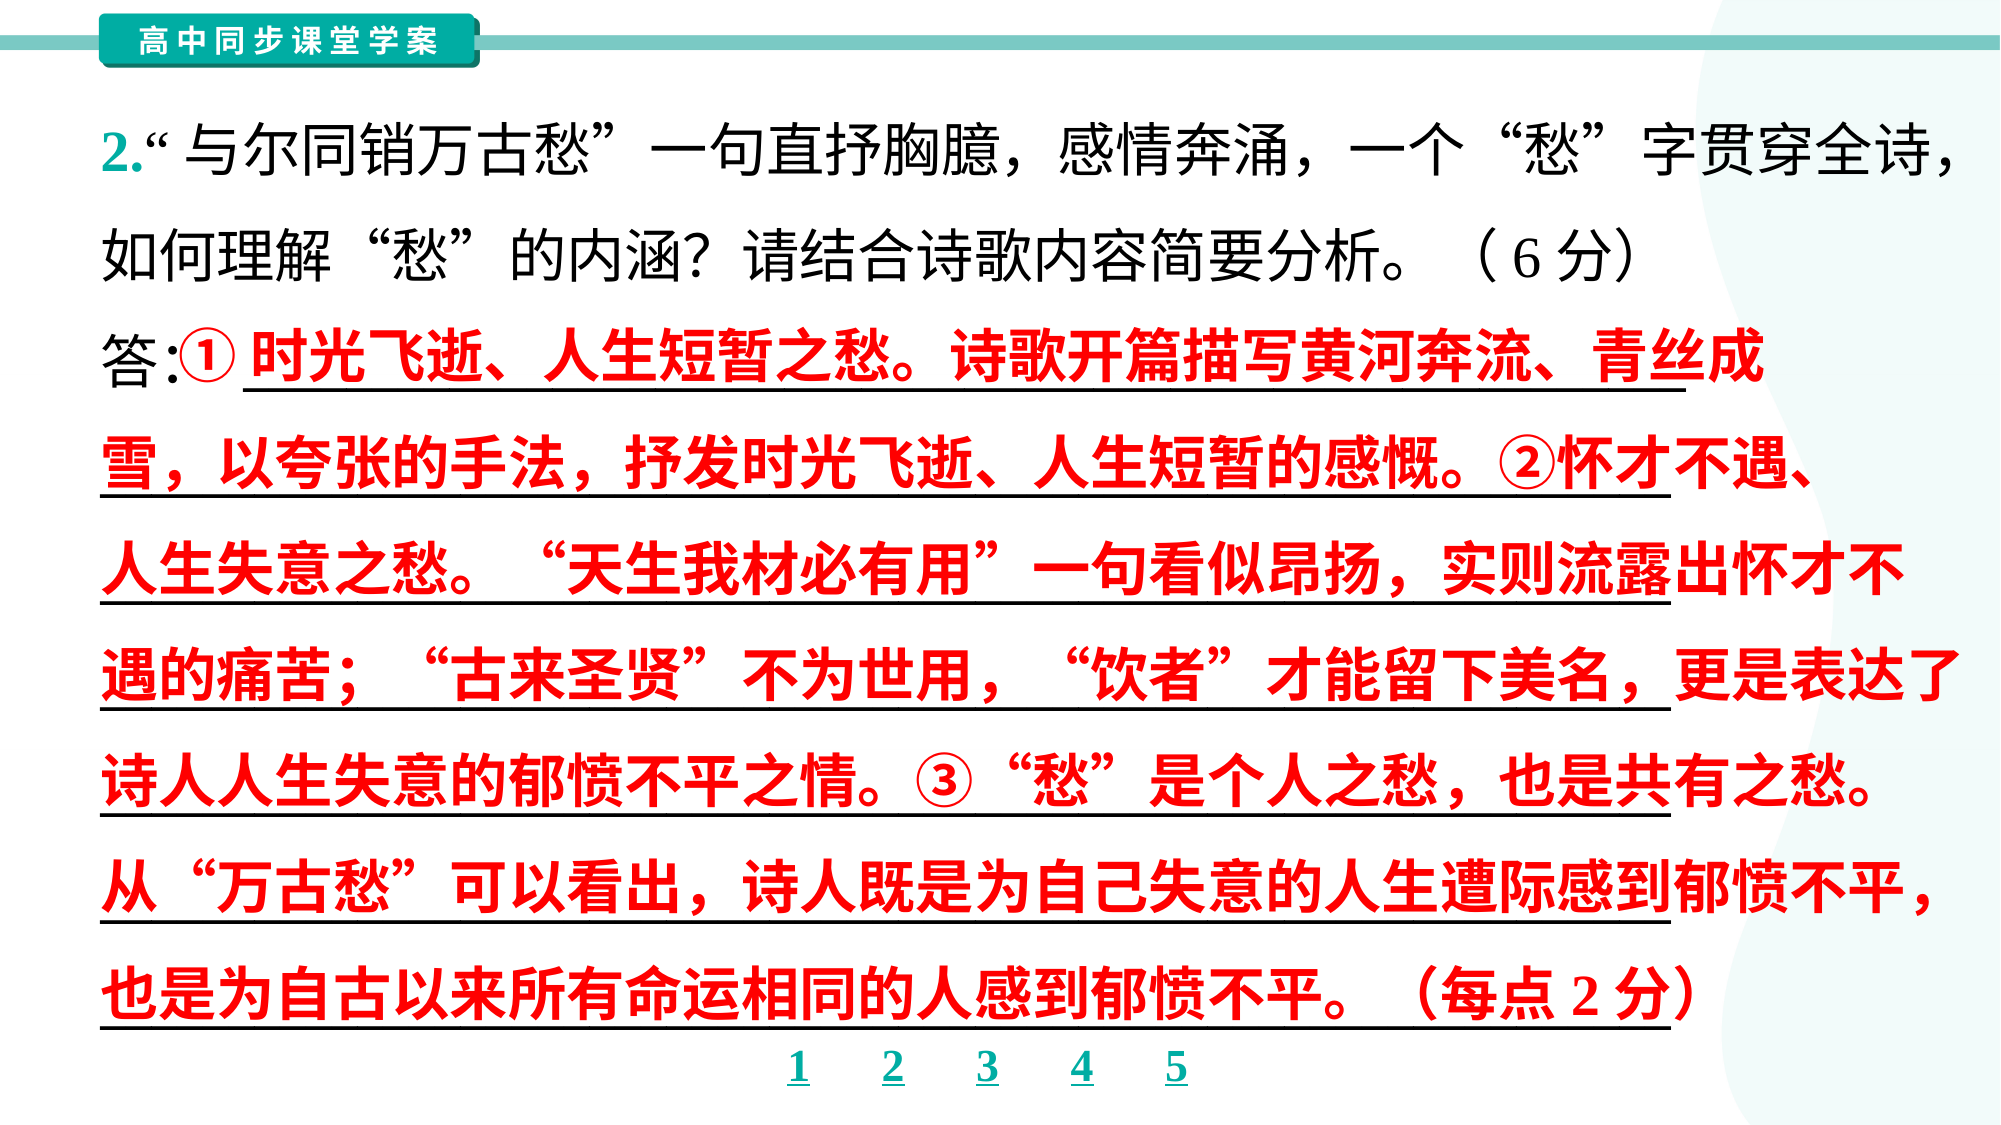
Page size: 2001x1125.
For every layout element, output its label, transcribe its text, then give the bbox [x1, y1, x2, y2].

text_box ①时光飞逝、人生短暂之愁。诗歌开篇描写黄河奔流、青丝成 雪，以夸张的手法，抒发时光飞逝、人生短暂的感慨。②怀才不遇、 人生失意之愁。“天生我材必有用”一句看似昂扬，实则流露出怀才不 遇的痛苦；“古来圣贤”不为世用，“饮者”才能留下美名，更是表达了 诗人人生失意的郁愤不平之情。③“愁”是个人之愁，也是共有之愁。 从“万古愁”可以看出，诗人既是为自己失意的人生遭际感到郁愤不平， 也是为自古以来所有命运相同的人感到郁愤不平。（每点2分） [100, 283, 1899, 1027]
text_box 2.“与尔同销万古愁”一句直抒胸臆，感情奔涌，一个“愁”字贯穿全诗， 如何理解“愁”的内涵？请结合诗歌内容简要分析。（6分） 答： ________________________________________________________ _____________________________________________________________ _____________________________________________________________ _____________________________________________________________ _____________________________________________________________ _____________________________________________________________ _____________________________________________________________ [100, 76, 1899, 283]
text_box 2.“与尔同销万古愁”一句直抒胸臆，感情奔涌，一个“愁”字贯穿全诗， 如何理解“愁”的内涵？请结合诗歌内容简要分析。（6分） 答： ________________________________________________________ _____________________________________________________________ _____________________________________________________________ _____________________________________________________________ _____________________________________________________________ _____________________________________________________________ _____________________________________________________________ [100, 1027, 1899, 1033]
picture [0, 0, 2000, 1125]
